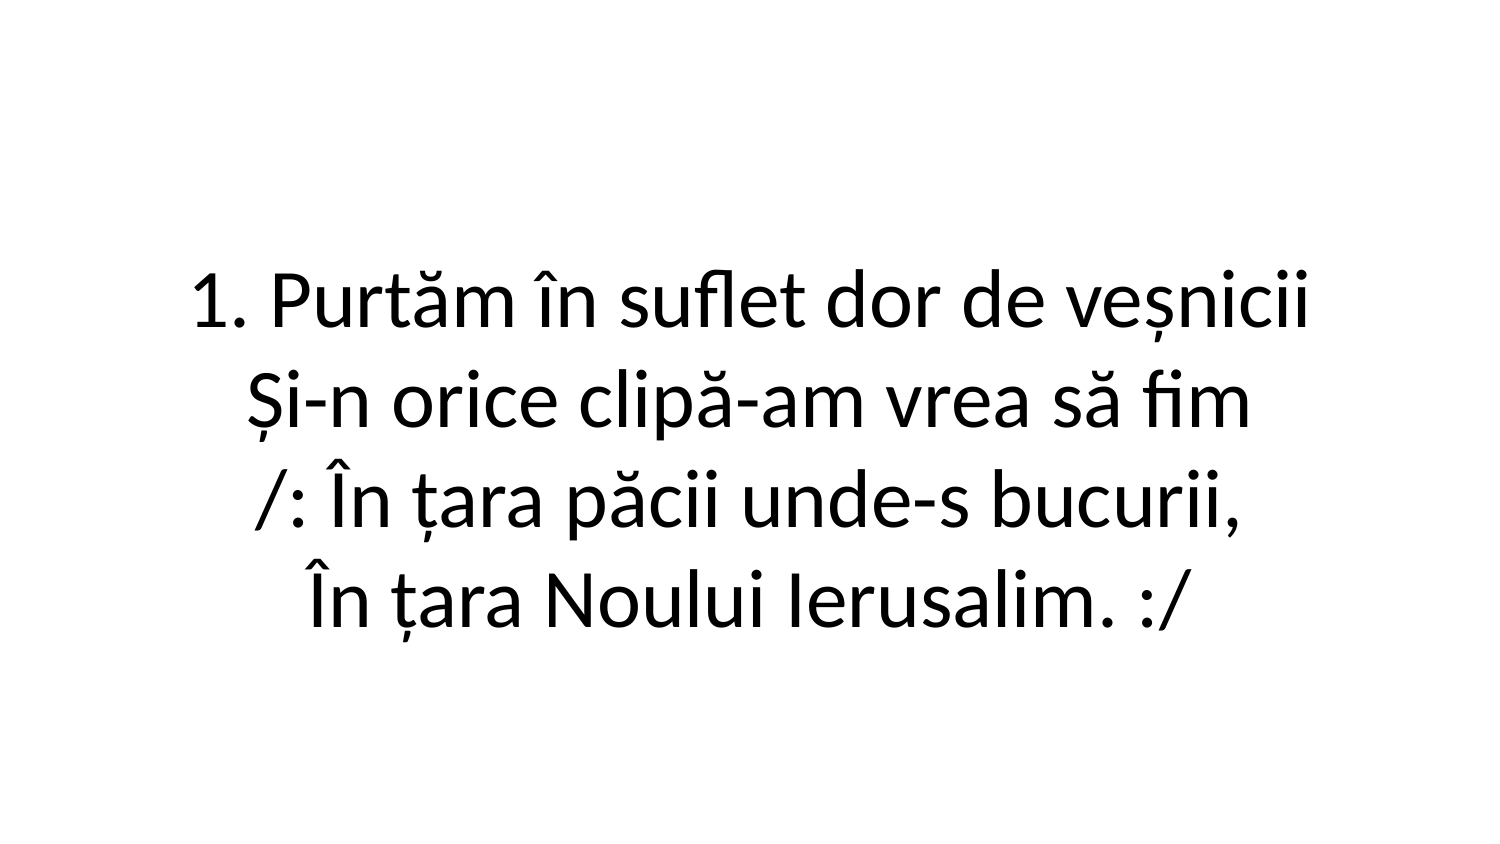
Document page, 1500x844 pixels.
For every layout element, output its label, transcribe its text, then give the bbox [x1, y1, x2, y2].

text_box 1. Purtăm în suflet dor de veșnicii Și-n orice clipă-am vrea să fim /: În țara păcii unde-s bucurii, În țara Noului Ierusalim. :/ [172, 192, 1328, 652]
